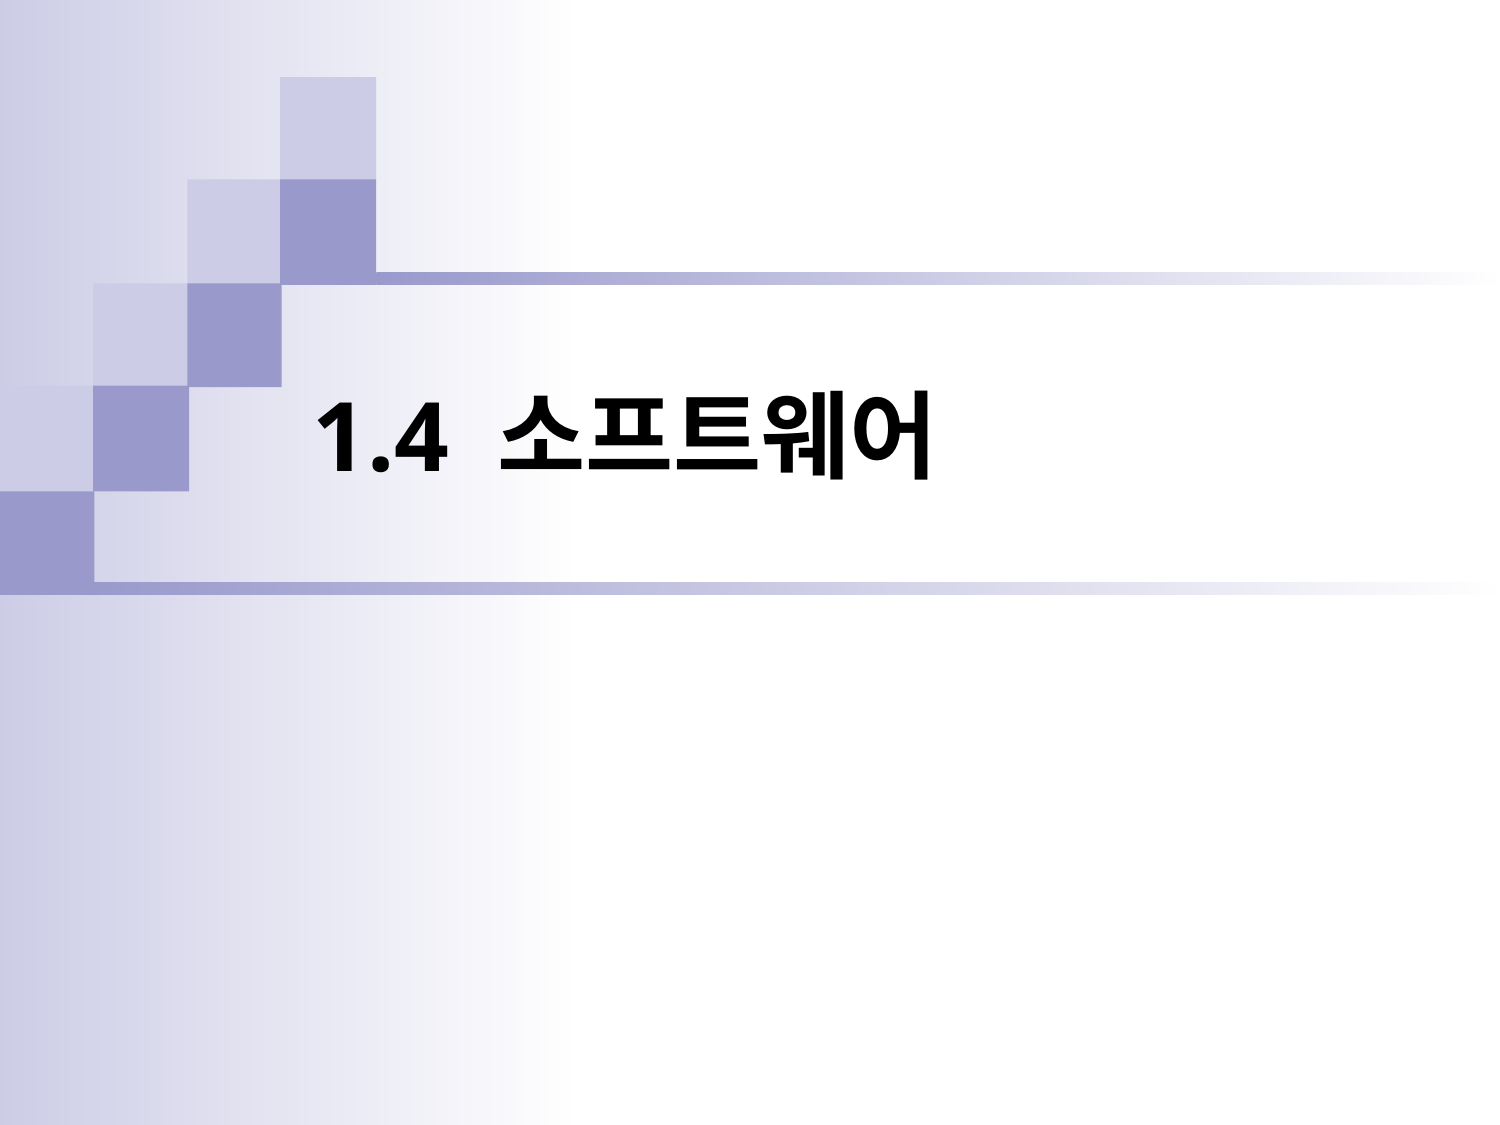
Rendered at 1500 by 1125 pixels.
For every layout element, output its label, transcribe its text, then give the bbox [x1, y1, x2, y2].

text_box 1.4 소프트웨어 [297, 291, 1484, 575]
